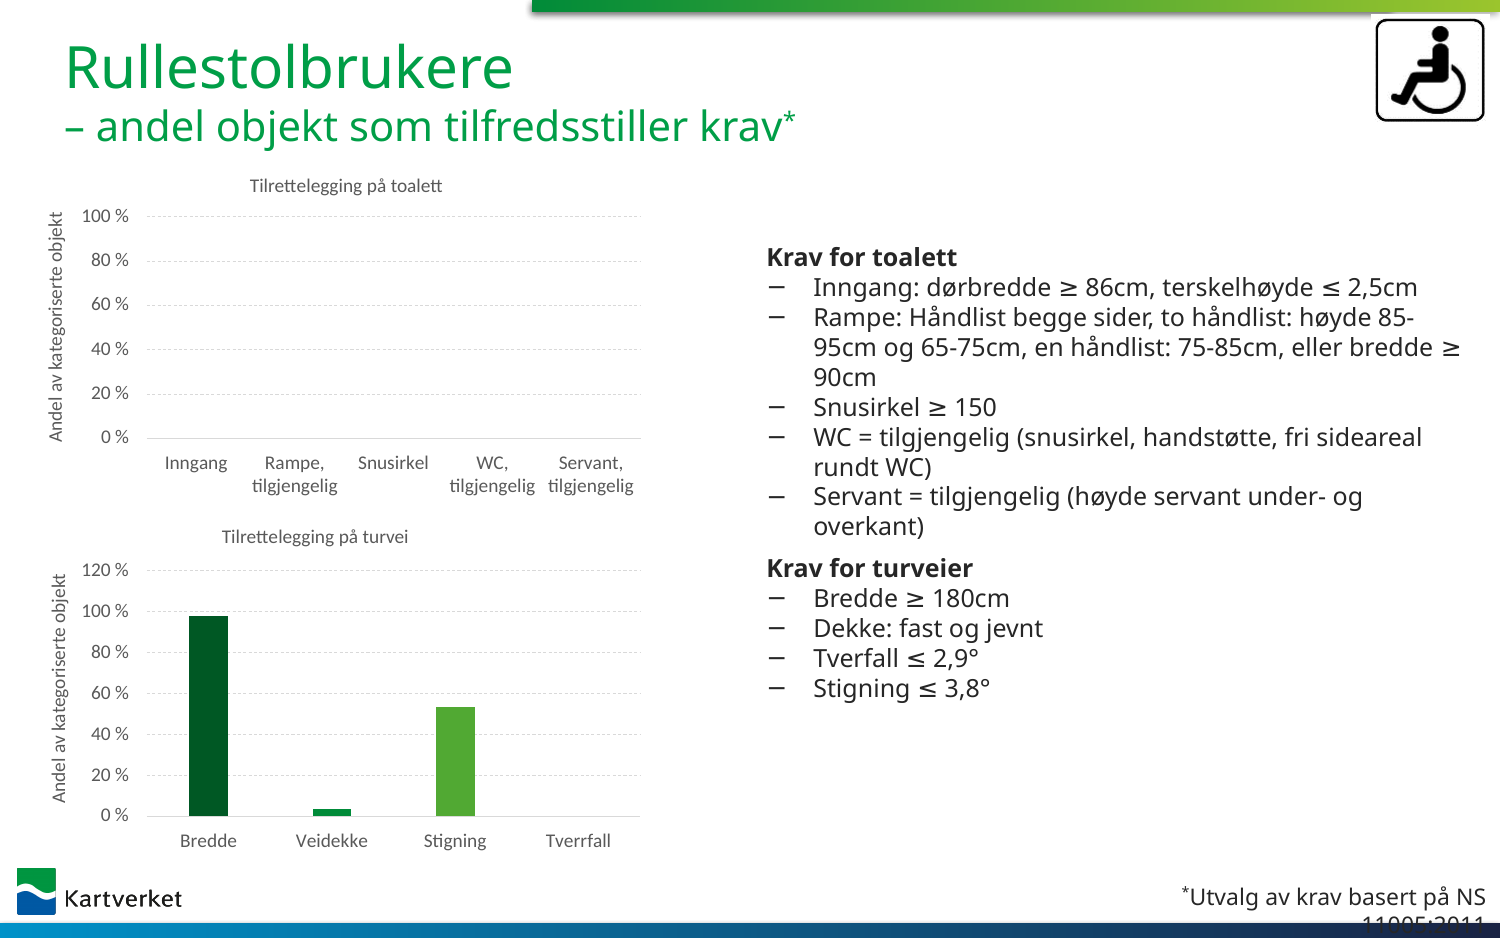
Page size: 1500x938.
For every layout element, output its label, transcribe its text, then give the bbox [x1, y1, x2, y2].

picture [41, 166, 652, 505]
picture [1371, 13, 1491, 127]
text_box Rullestolbrukere – andel objekt som tilfredsstiller krav* [49, 14, 1431, 158]
text_box Krav for toalett Inngang: dørbredde ≥ 86cm, terskelhøyde ≤ 2,5cm Rampe: Håndlist begge sider, to håndlist: høyde 85-95cm og 65-75cm, en håndlist: 75-85cm, eller bredde ≥ 90cm Snusirkel ≥ 150 WC = tilgjengelig (snusirkel, handstøtte, fri sideareal rundt WC) Servant = tilgjengelig (høyde servant under- og overkant) [751, 234, 1483, 545]
text_box Krav for turveier Bredde ≥ 180cm Dekke: fast og jevnt Tverfall ≤ 2,9° Stigning ≤ 3,8° [751, 545, 1483, 710]
text_box *Utvalg av krav basert på NS 11005:2011 [1068, 873, 1500, 938]
picture [41, 520, 652, 859]
